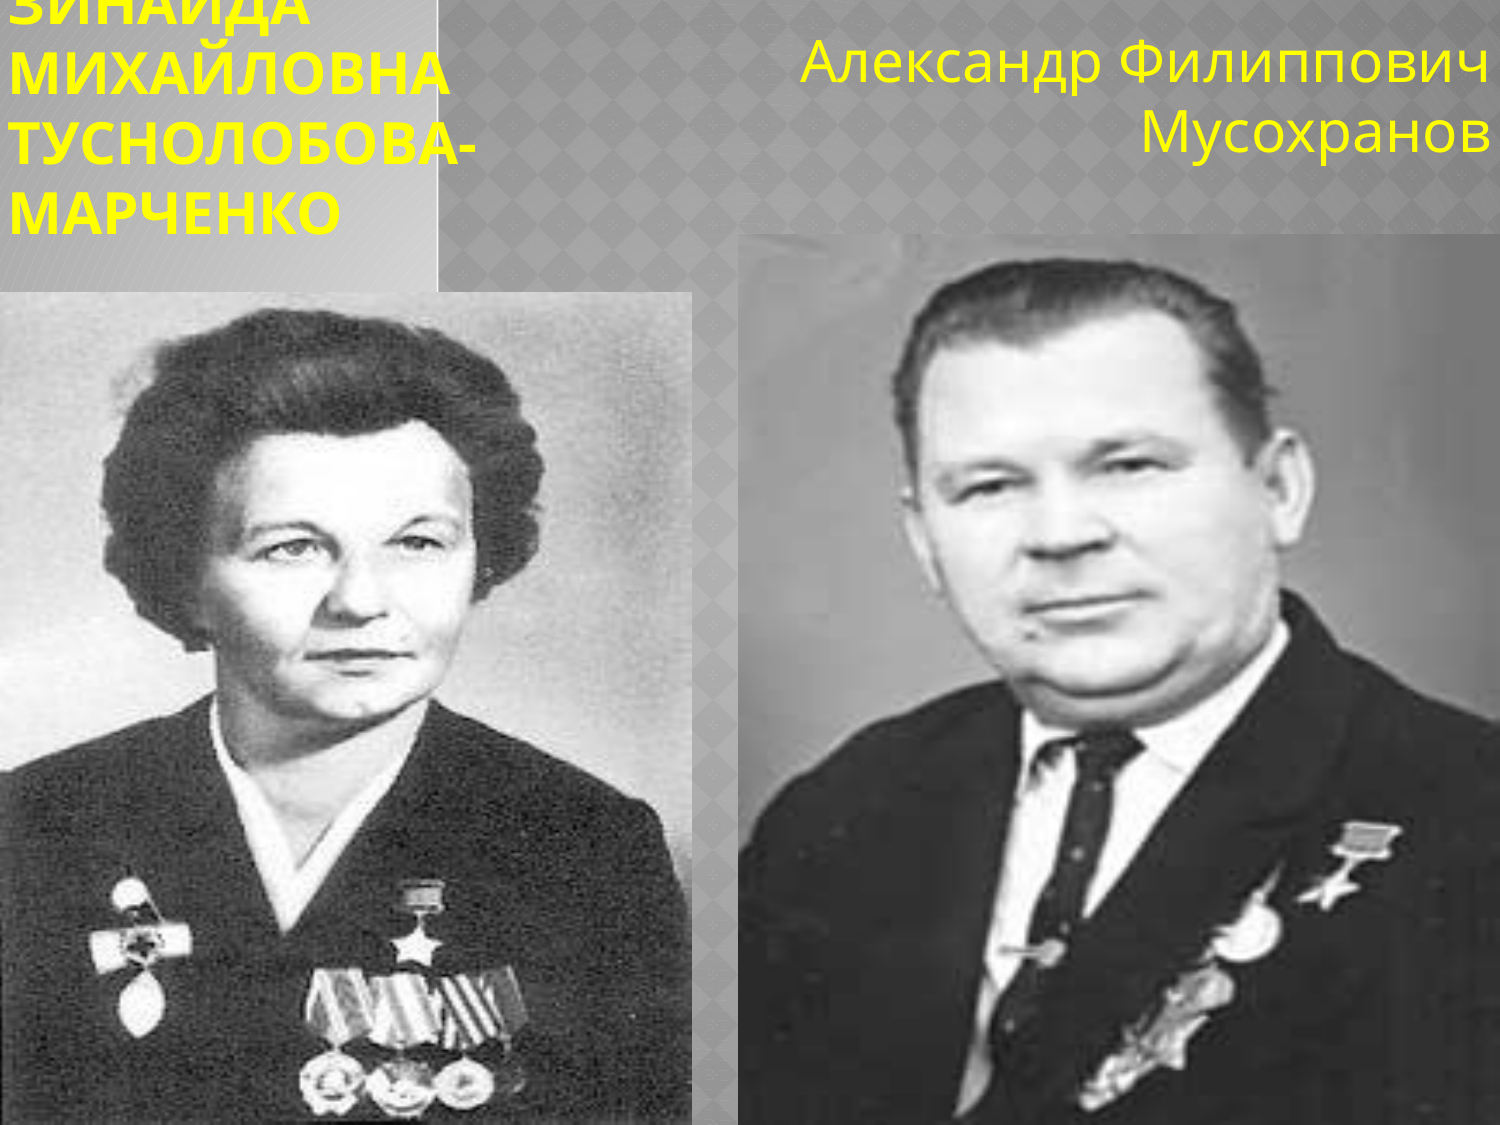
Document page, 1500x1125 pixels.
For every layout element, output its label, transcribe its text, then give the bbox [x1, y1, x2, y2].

picture [0, 292, 692, 1125]
picture [737, 233, 1500, 1125]
subtitle Александр Филиппович Мусохранов [750, 23, 1500, 211]
title Зинаида Михайловна Туснолобова-Марченко [0, 46, 727, 247]
